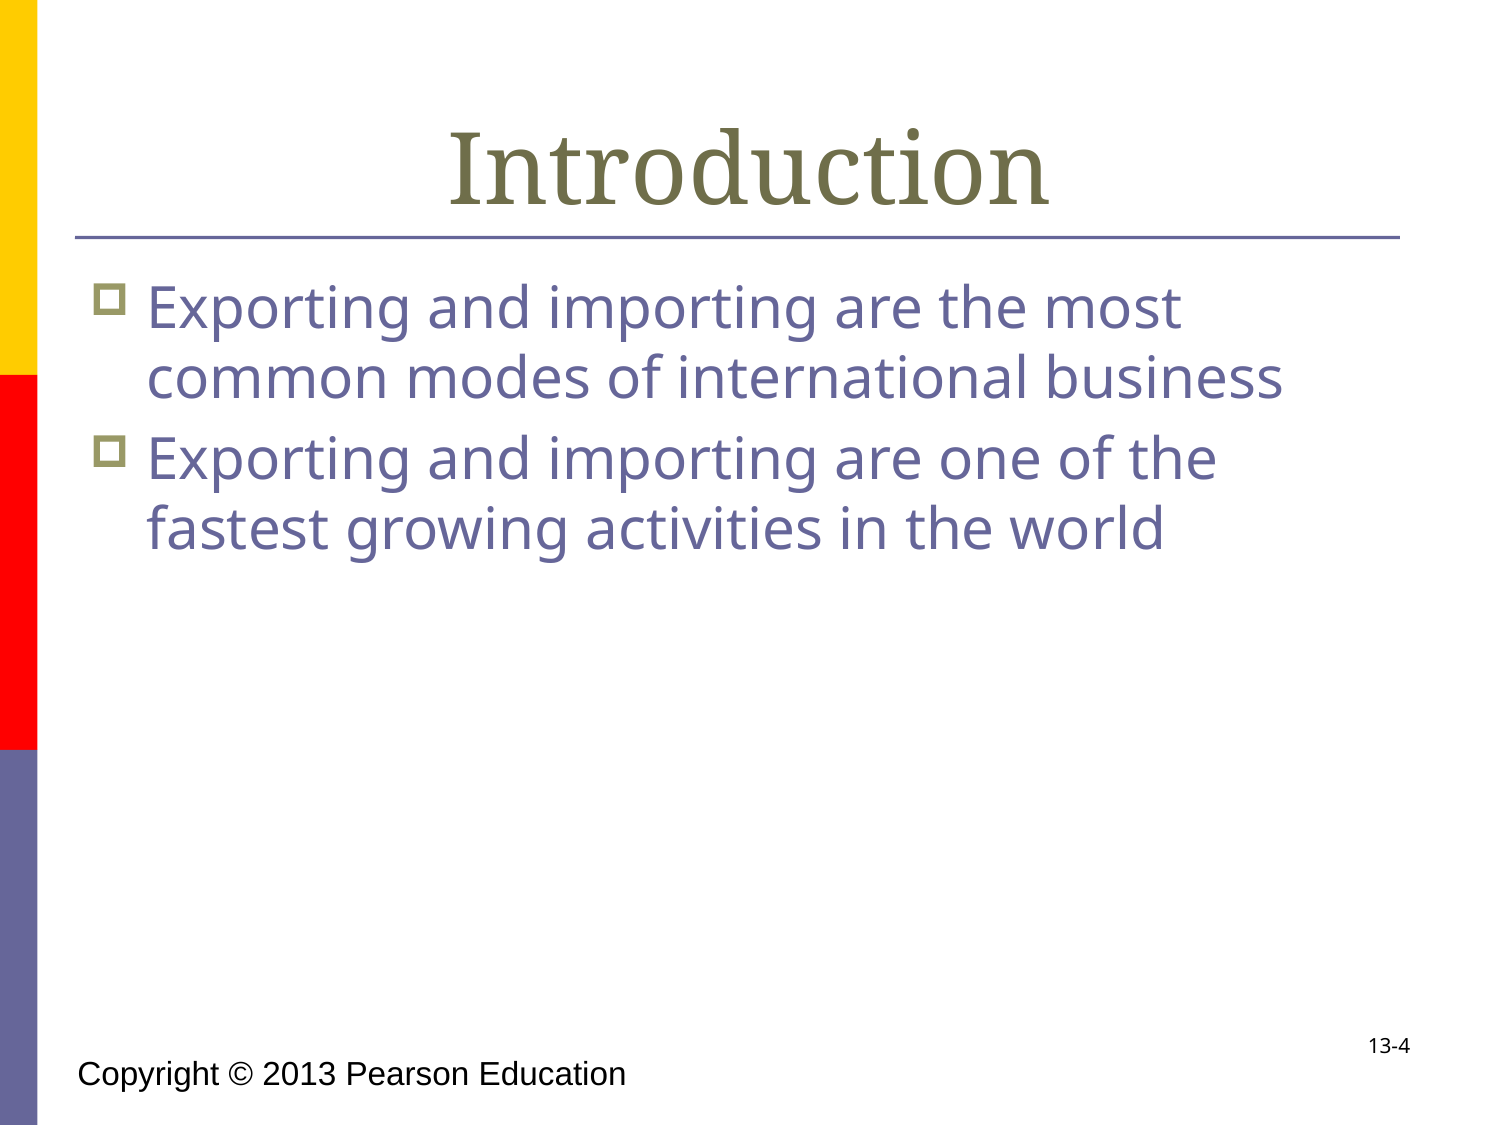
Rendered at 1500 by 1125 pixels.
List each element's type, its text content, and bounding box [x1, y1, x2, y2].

list Exporting and importing are the most common modes of international business Exporting and importing are one of the fastest growing activities in the world [75, 262, 1425, 1006]
title Introduction [75, 45, 1425, 233]
slide_number 13-4 [1074, 1025, 1425, 1100]
